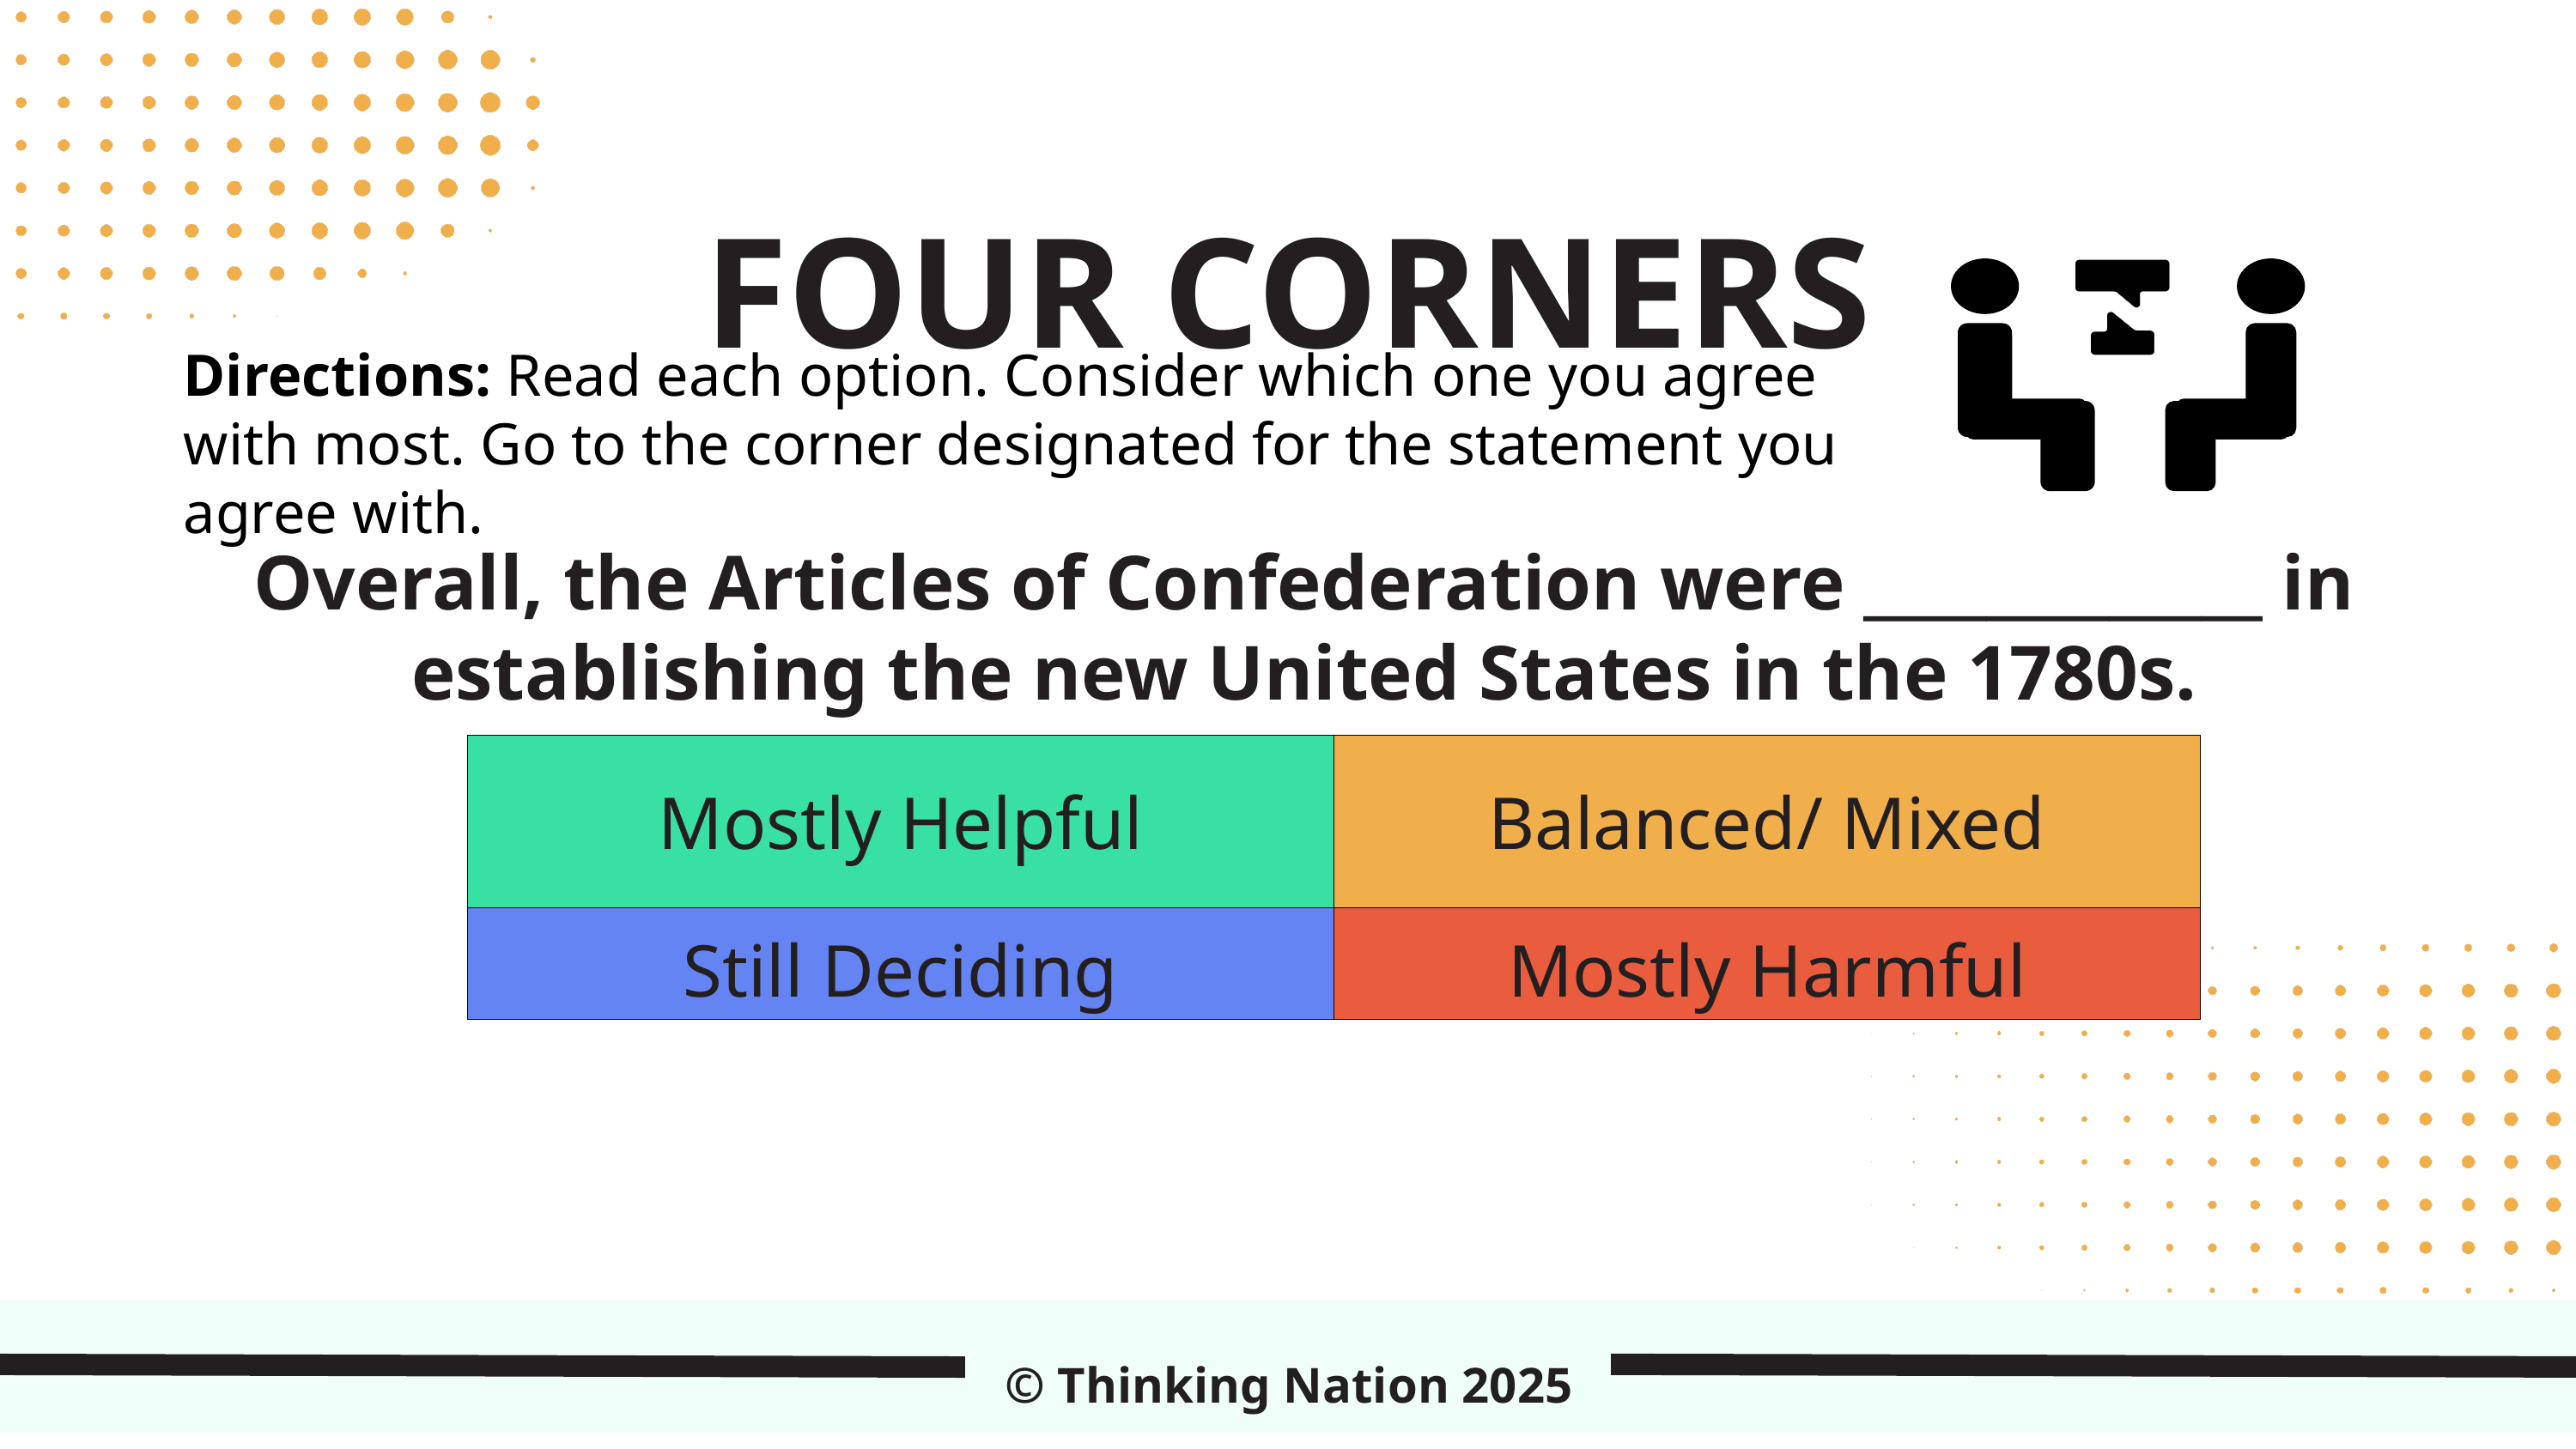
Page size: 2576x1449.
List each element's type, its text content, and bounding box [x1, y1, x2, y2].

text_box Overall, the Articles of Confederation were _____________ in establishing the new United States in the 1780s. [78, 535, 2530, 715]
table_cell Mostly Harmful [1334, 908, 2200, 1019]
text_box Directions: Read each option. Consider which one you agree with most. Go to the corner designated for the statement you agree with. [170, 326, 1891, 409]
text_box [1828, 943, 2576, 1294]
table_header Mostly Helpful [468, 736, 1334, 907]
table_header Balanced/ Mixed [1334, 736, 2200, 907]
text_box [1951, 240, 2305, 491]
text_box FOUR CORNERS [359, 123, 2216, 379]
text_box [0, 1299, 2576, 1433]
text_box [0, 0, 540, 319]
table_cell Still Deciding [468, 908, 1334, 1019]
